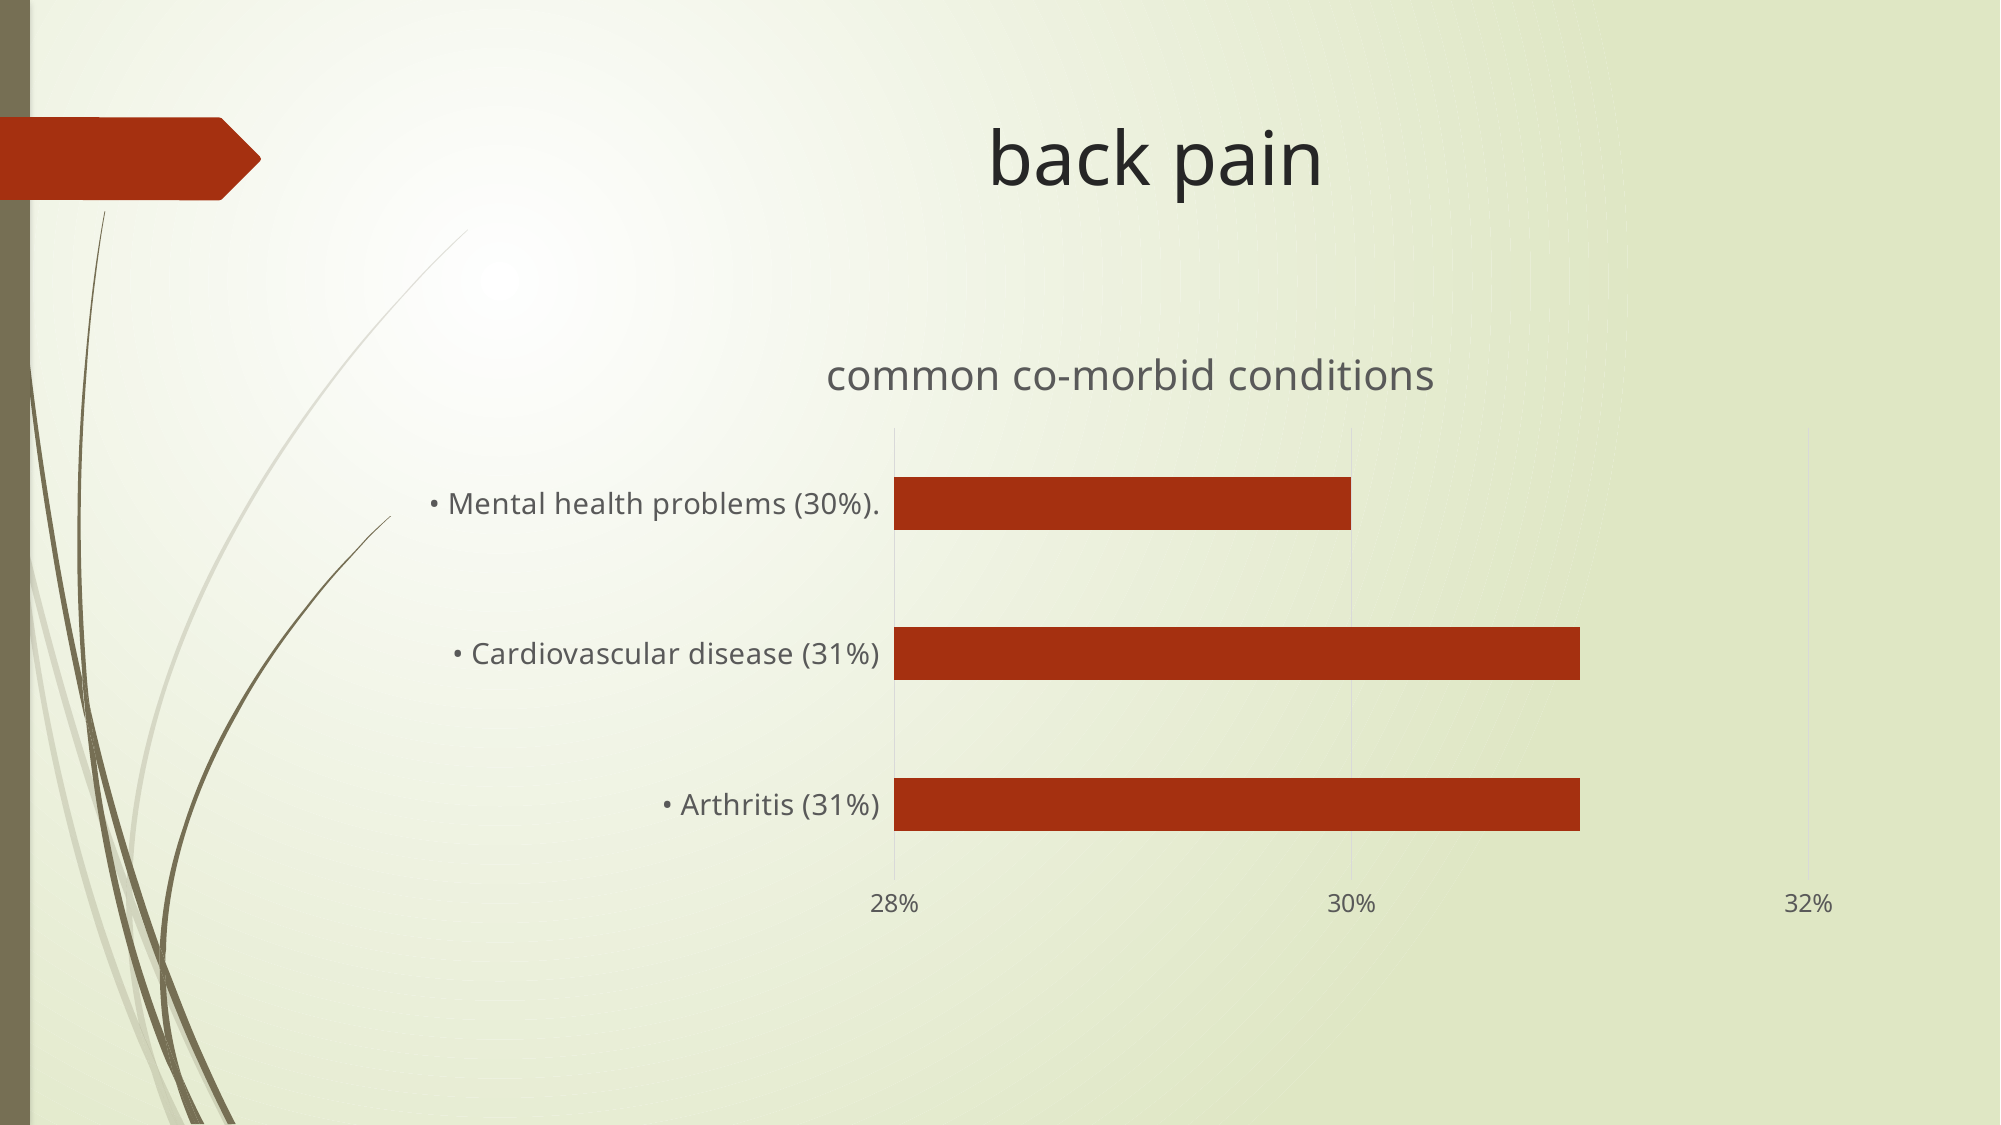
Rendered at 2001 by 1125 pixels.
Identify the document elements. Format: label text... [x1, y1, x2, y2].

title back pain [425, 102, 1888, 313]
chart [399, 312, 1863, 933]
